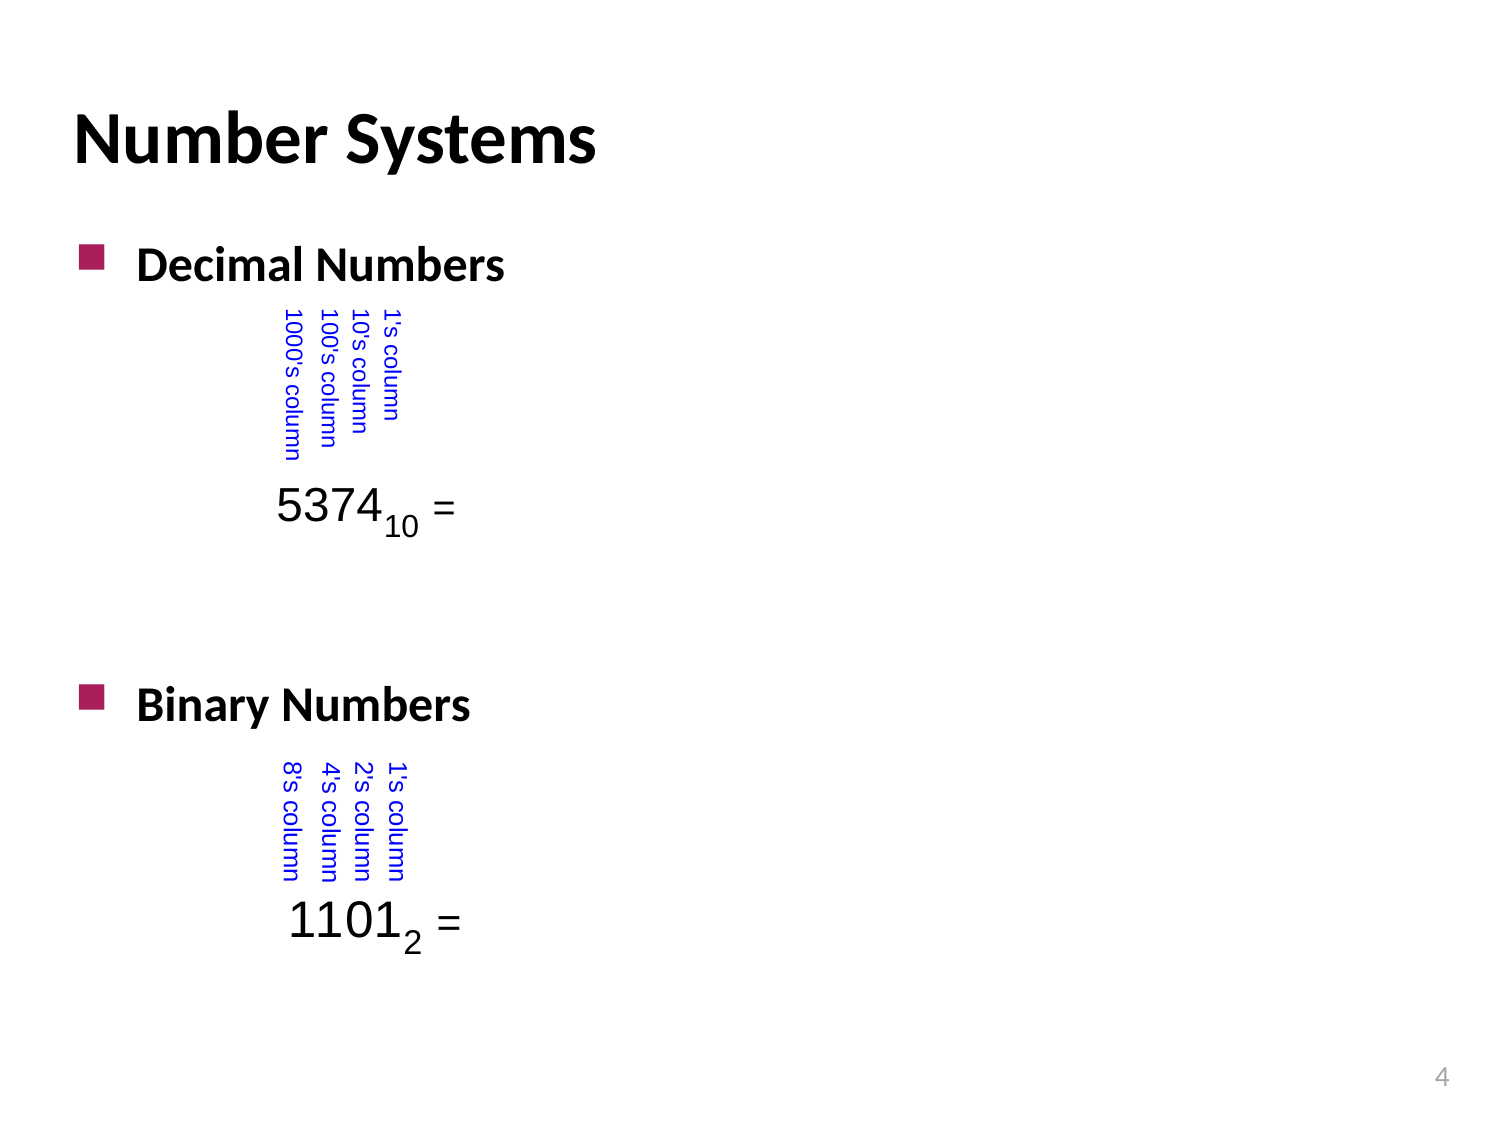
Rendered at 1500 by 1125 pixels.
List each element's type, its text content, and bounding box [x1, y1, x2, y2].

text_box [149, 287, 1262, 638]
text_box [137, 739, 1332, 1063]
list Decimal Numbers Binary Numbers [64, 223, 1361, 1040]
title Number Systems [58, 71, 1305, 197]
